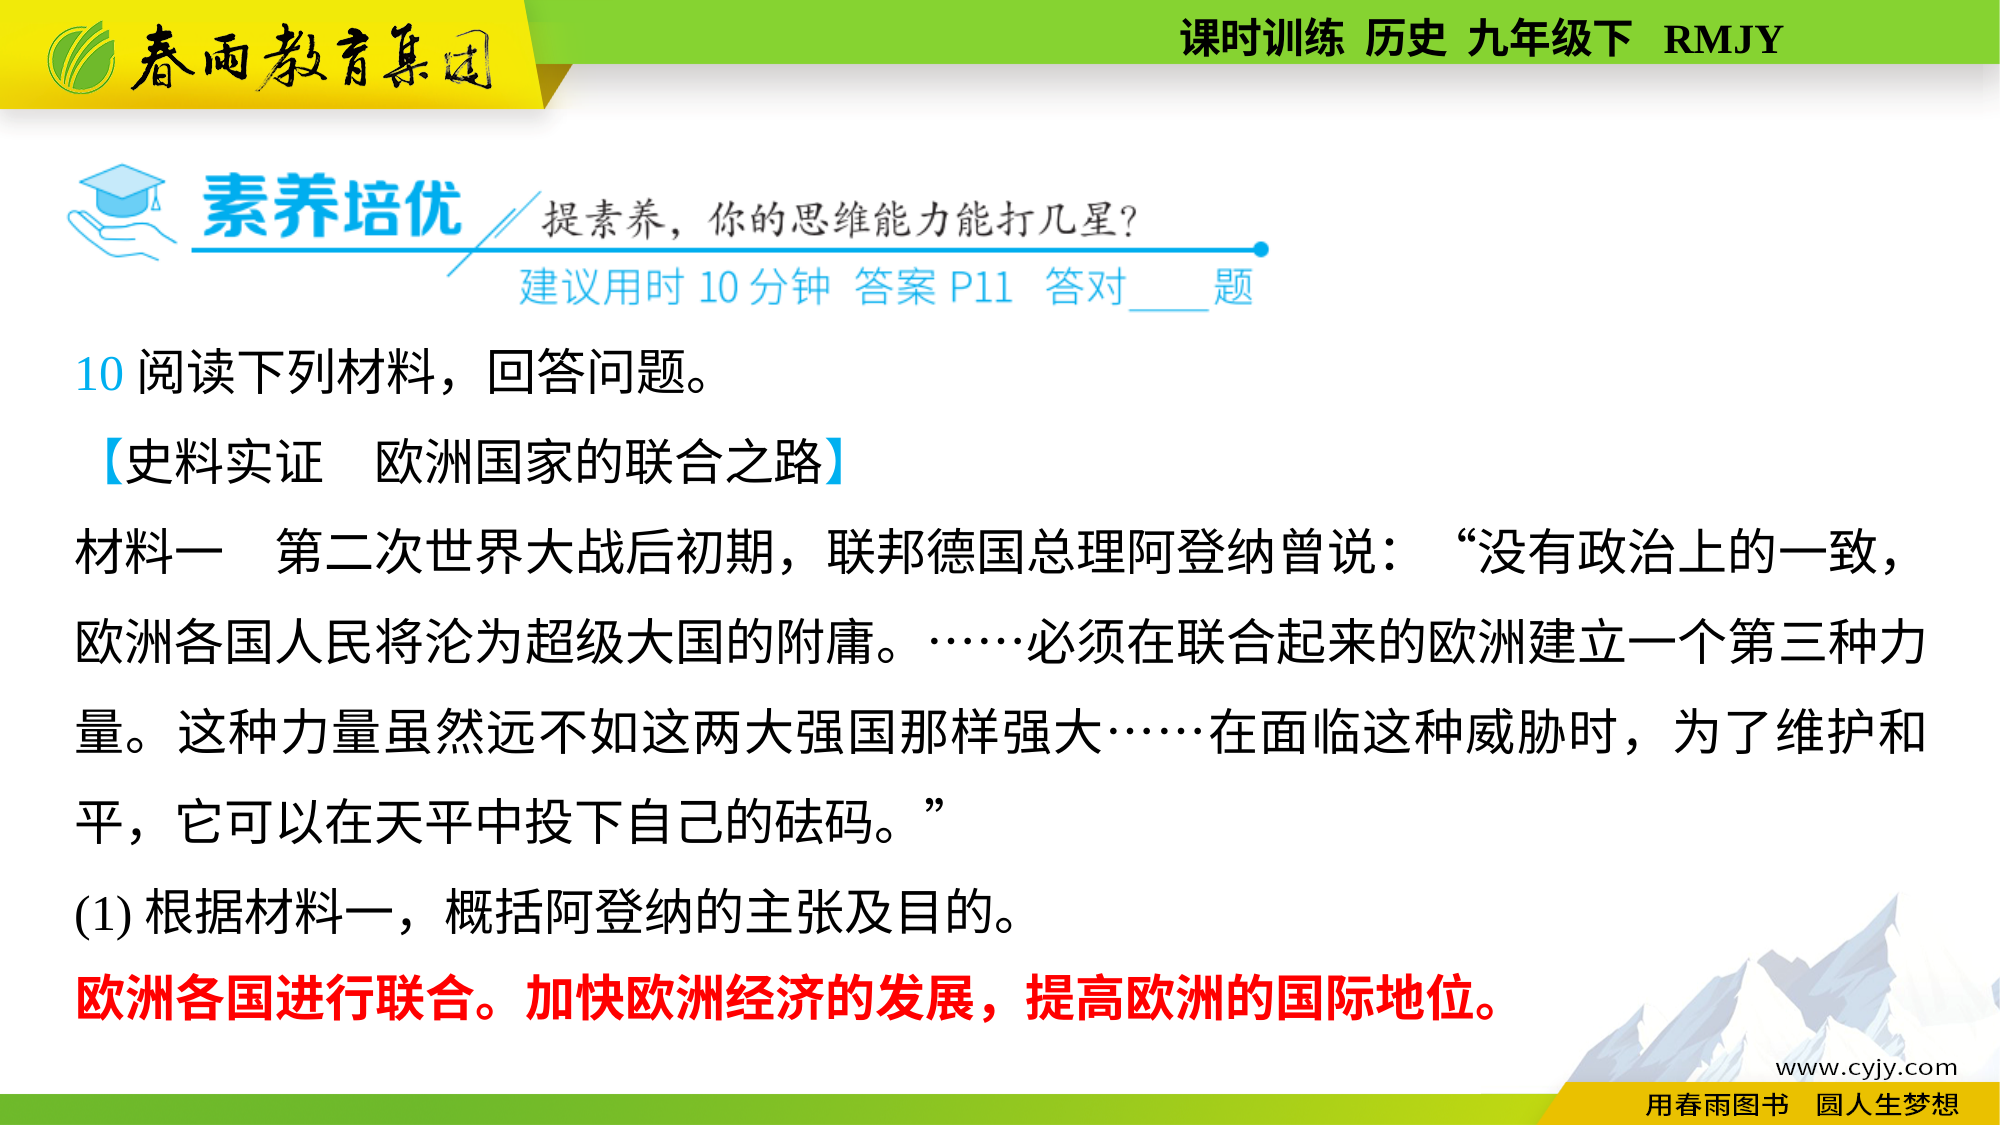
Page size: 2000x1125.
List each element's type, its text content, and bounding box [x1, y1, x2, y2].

list 10阅读下列材料，回答问题。 【史料实证 欧洲国家的联合之路】 材料一 第二次世界大战后初期，联邦德国总理阿登纳曾说：“没有政治上的一致，欧洲各国人民将沦为超级大国的附庸。……必须在联合起来的欧洲建立一个第三种力量。这种力量虽然远不如这两大强国那样强大……在面临这种威胁时，为了维护和平，它可以在天平中投下自己的砝码。” (1)根据材料一，概括阿登纳的主张及目的。 [59, 302, 1944, 943]
text_box 欧洲各国进行联合。加快欧洲经济的发展，提高欧洲的国际地位。 [60, 928, 1721, 1034]
picture [0, 0, 2000, 1125]
